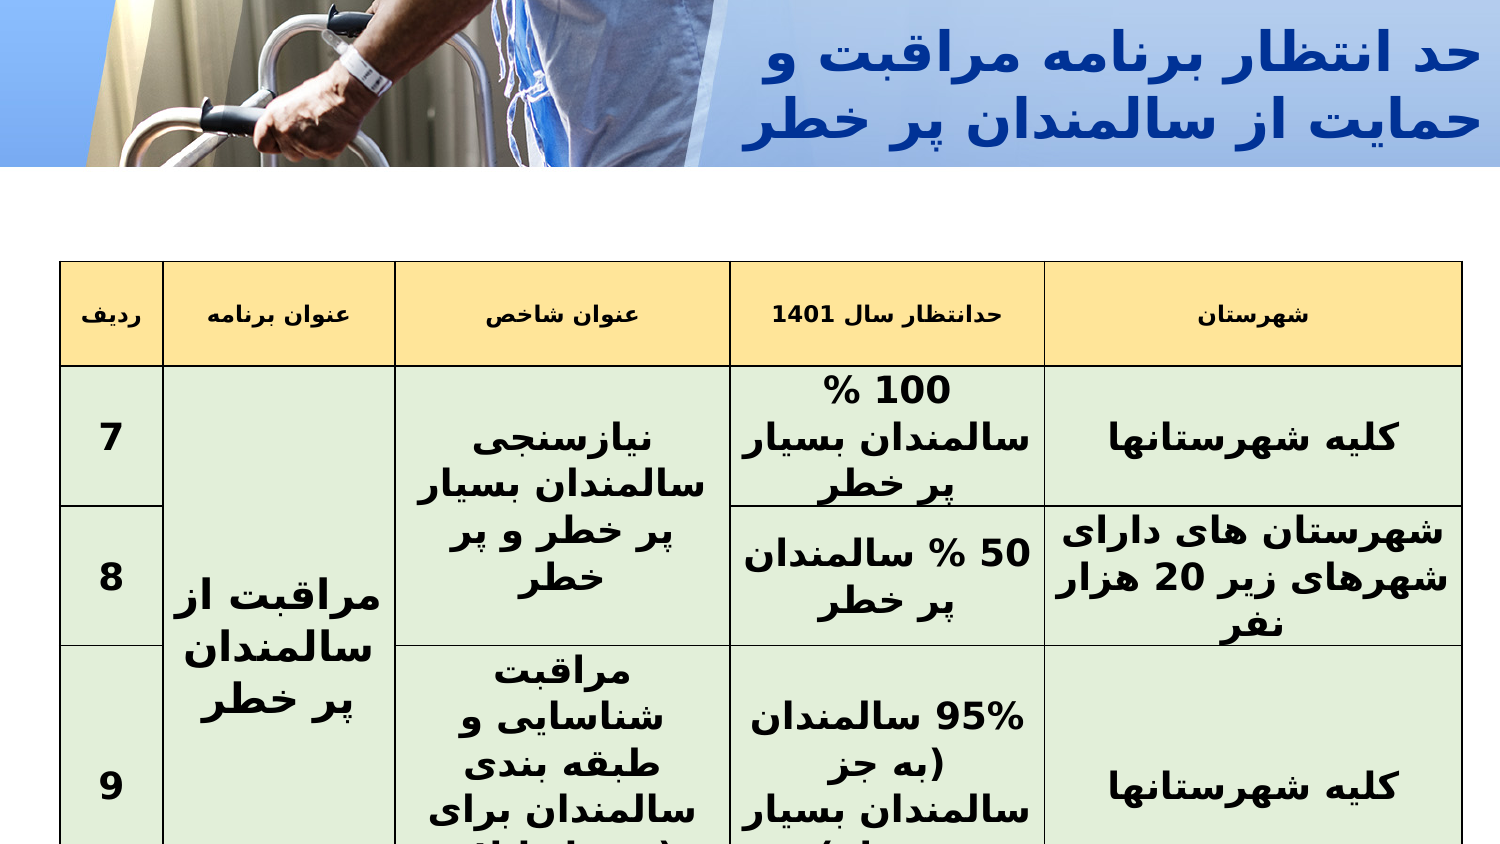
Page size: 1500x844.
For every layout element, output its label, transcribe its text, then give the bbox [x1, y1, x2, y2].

table_cell 100 % سالمندان بسیار پر خطر [731, 367, 1044, 505]
title حد انتظار برنامه مراقبت و حمایت از سالمندان پر خطر [722, 0, 1500, 166]
table_cell 95% سالمندان (به جز سالمندان بسیار پر خطر) [731, 646, 1044, 844]
table_cell 9 [61, 646, 162, 844]
table_header عنوان شاخص [396, 262, 729, 365]
table_cell کلیه شهرستانها [1045, 367, 1461, 505]
table_cell 50 % سالمندان پر خطر [731, 507, 1044, 645]
table_header عنوان برنامه [164, 262, 394, 365]
table_cell نیازسنجی سالمندان بسیار پر خطر و پر خطر [396, 367, 729, 645]
table_header شهرستان [1045, 262, 1461, 365]
picture [0, 0, 1500, 844]
table_cell شهرستان های دارای شهرهای زیر 20 هزار نفر [1045, 507, 1461, 645]
table_cell 8 [61, 507, 162, 645]
table_cell مراقبت شناسایی و طبقه بندی سالمندان برای (پس از ابلاغ کتبی وزارت) [396, 646, 729, 844]
table_cell مراقبت از سالمندان پر خطر [164, 367, 394, 844]
table_cell 7 [61, 367, 162, 505]
table_cell کلیه شهرستانها [1045, 646, 1461, 844]
table_header حدانتظار سال 1401 [731, 262, 1044, 365]
table_header ردیف [61, 262, 162, 365]
